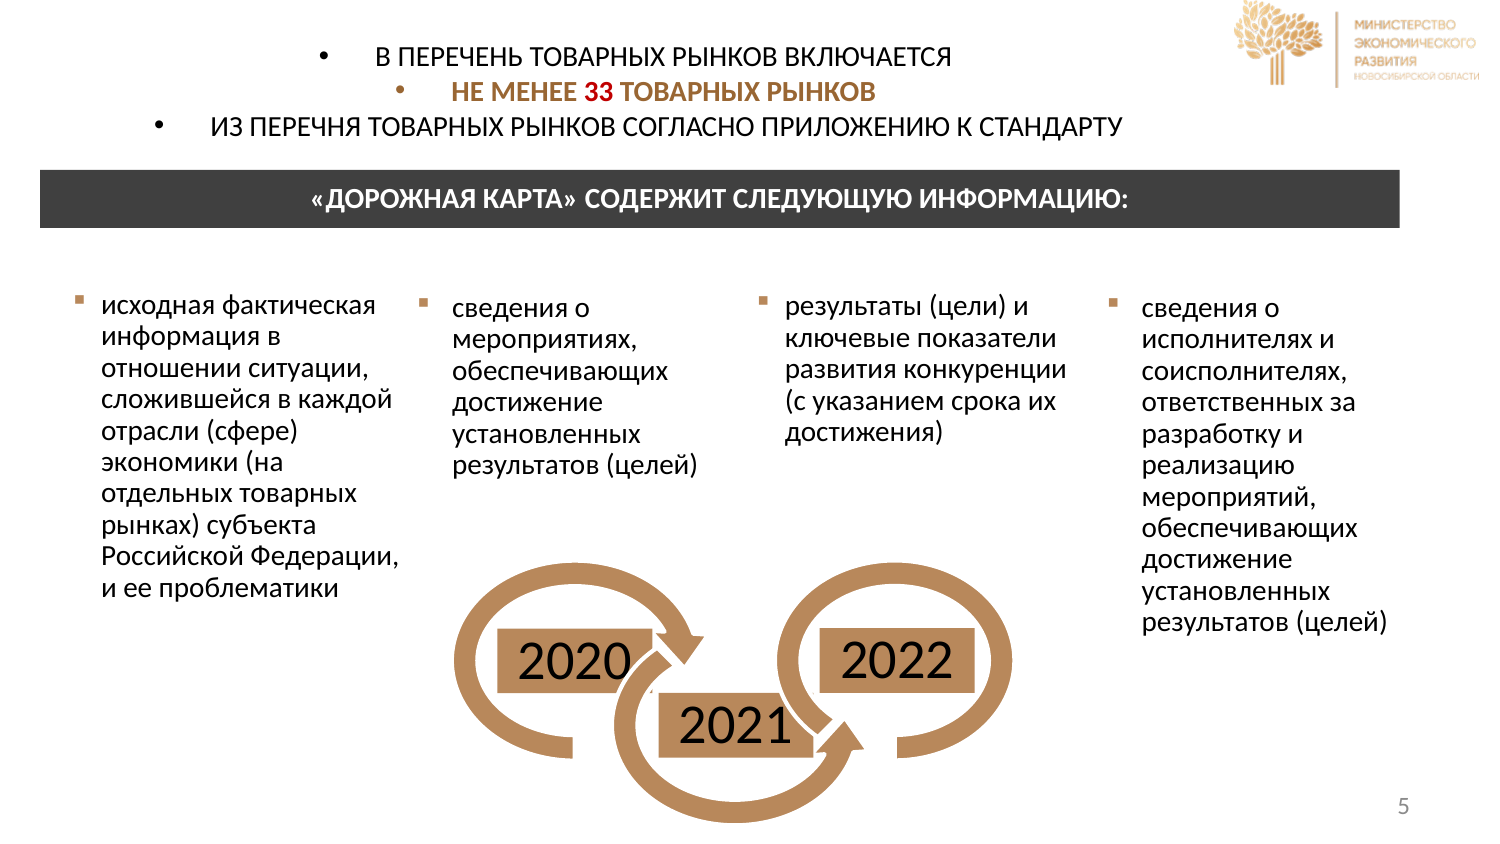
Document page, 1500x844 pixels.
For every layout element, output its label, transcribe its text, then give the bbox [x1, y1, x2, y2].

slide_number 5 [1074, 782, 1425, 827]
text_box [39, 169, 1449, 587]
picture [1233, 0, 1479, 89]
text_box В ПЕРЕЧЕНЬ ТОВАРНЫХ РЫНКОВ ВКЛЮЧАЕТСЯ НЕ МЕНЕЕ 33 ТОВАРНЫХ РЫНКОВ ИЗ ПЕРЕЧНЯ ТОВАРНЫХ РЫНКОВ СОГЛАСНО ПРИЛОЖЕНИЮ К СТАНДАРТУ [35, 29, 1242, 172]
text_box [576, 403, 874, 844]
